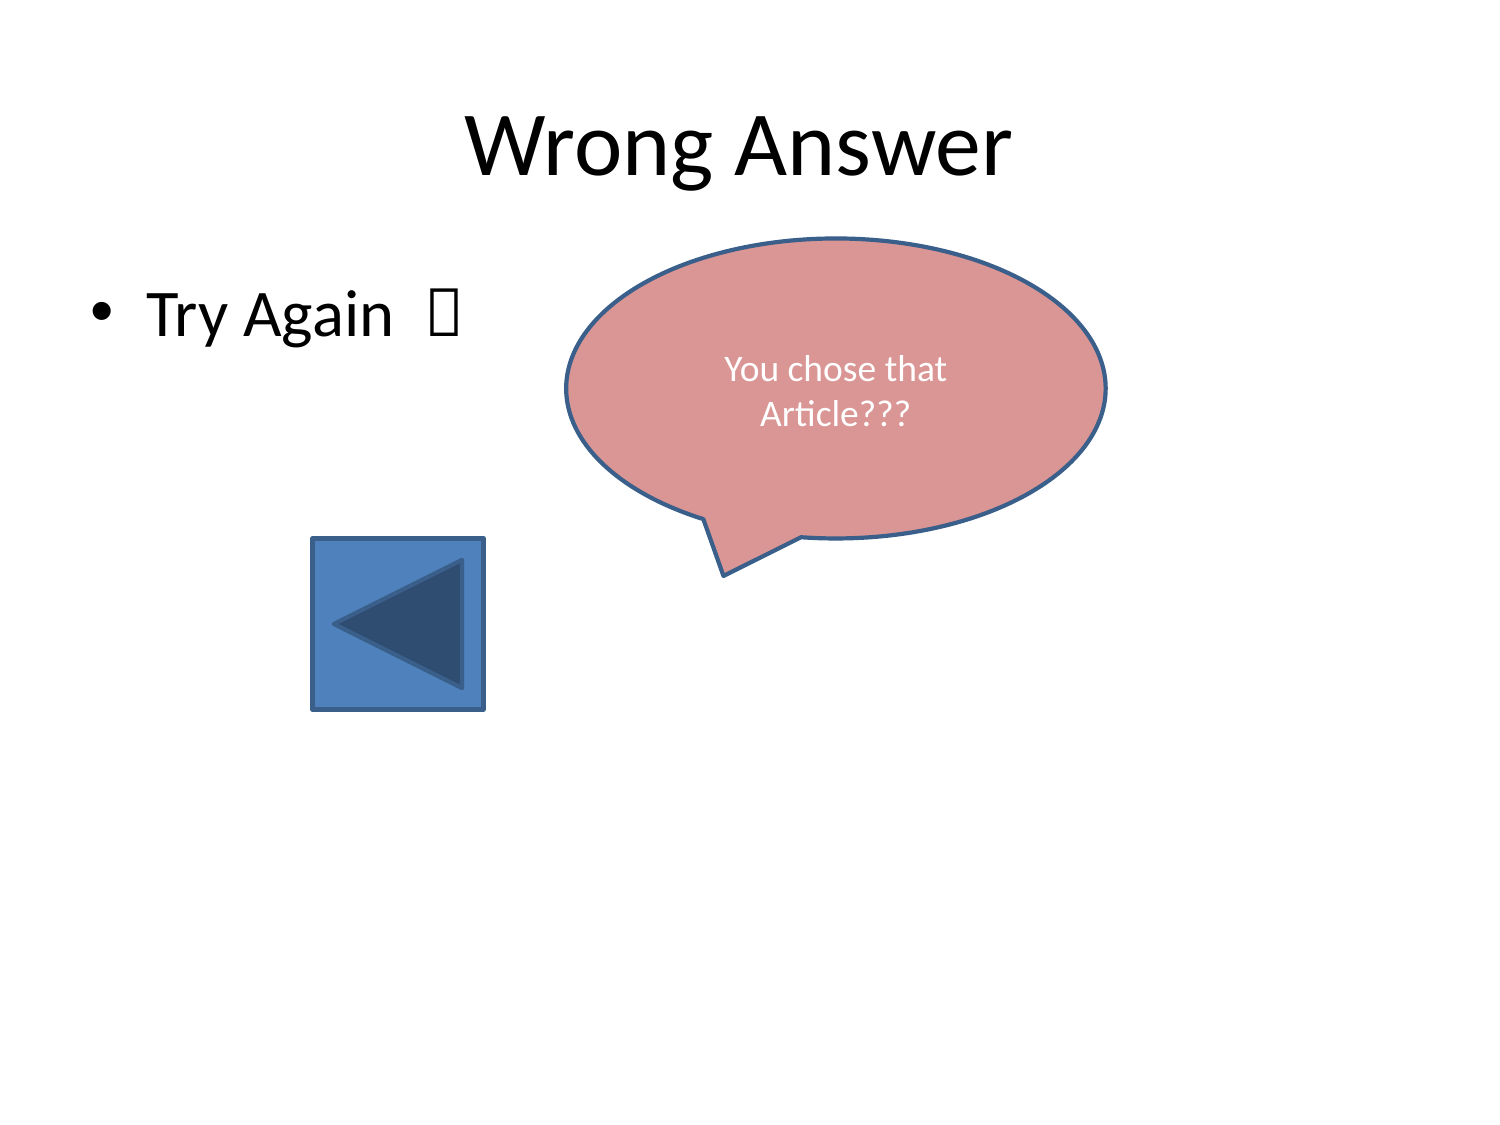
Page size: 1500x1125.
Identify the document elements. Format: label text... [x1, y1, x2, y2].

text_box You chose that Article??? [564, 236, 1108, 578]
title Wrong Answer [75, 45, 1425, 233]
list Try Again  [75, 262, 1425, 1005]
text_box [310, 536, 486, 712]
